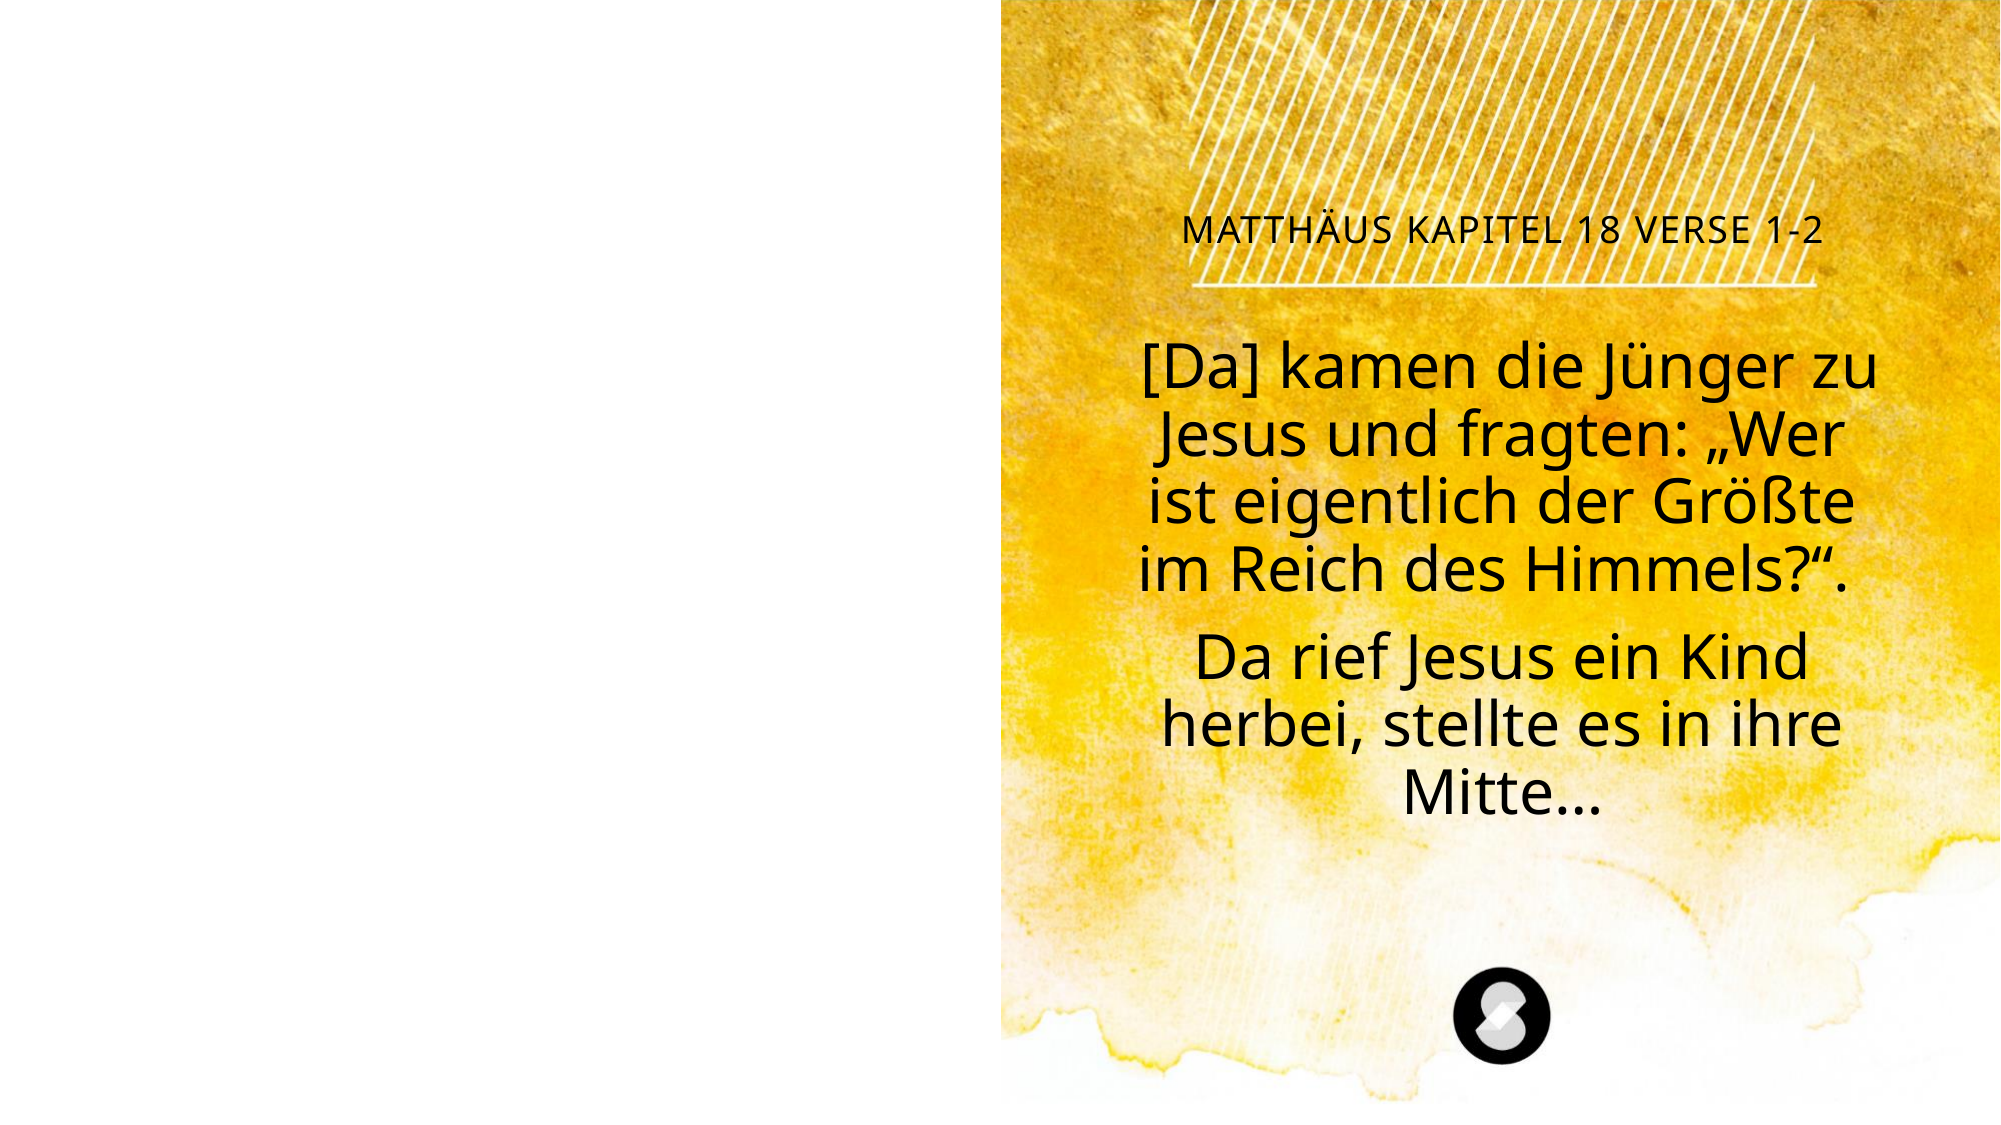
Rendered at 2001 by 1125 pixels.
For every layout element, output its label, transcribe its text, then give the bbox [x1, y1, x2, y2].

picture [1001, 0, 2001, 1125]
list [Da] kamen die Jünger zu Jesus und fragten: „Wer ist eigentlich der Größte im Reich des Himmels?“. Da rief Jesus ein Kind herbei, stellte es in ihre Mitte… [1103, 320, 1903, 842]
list Matthäus Kapitel 18 VersE 1-2 [1103, 193, 1903, 269]
